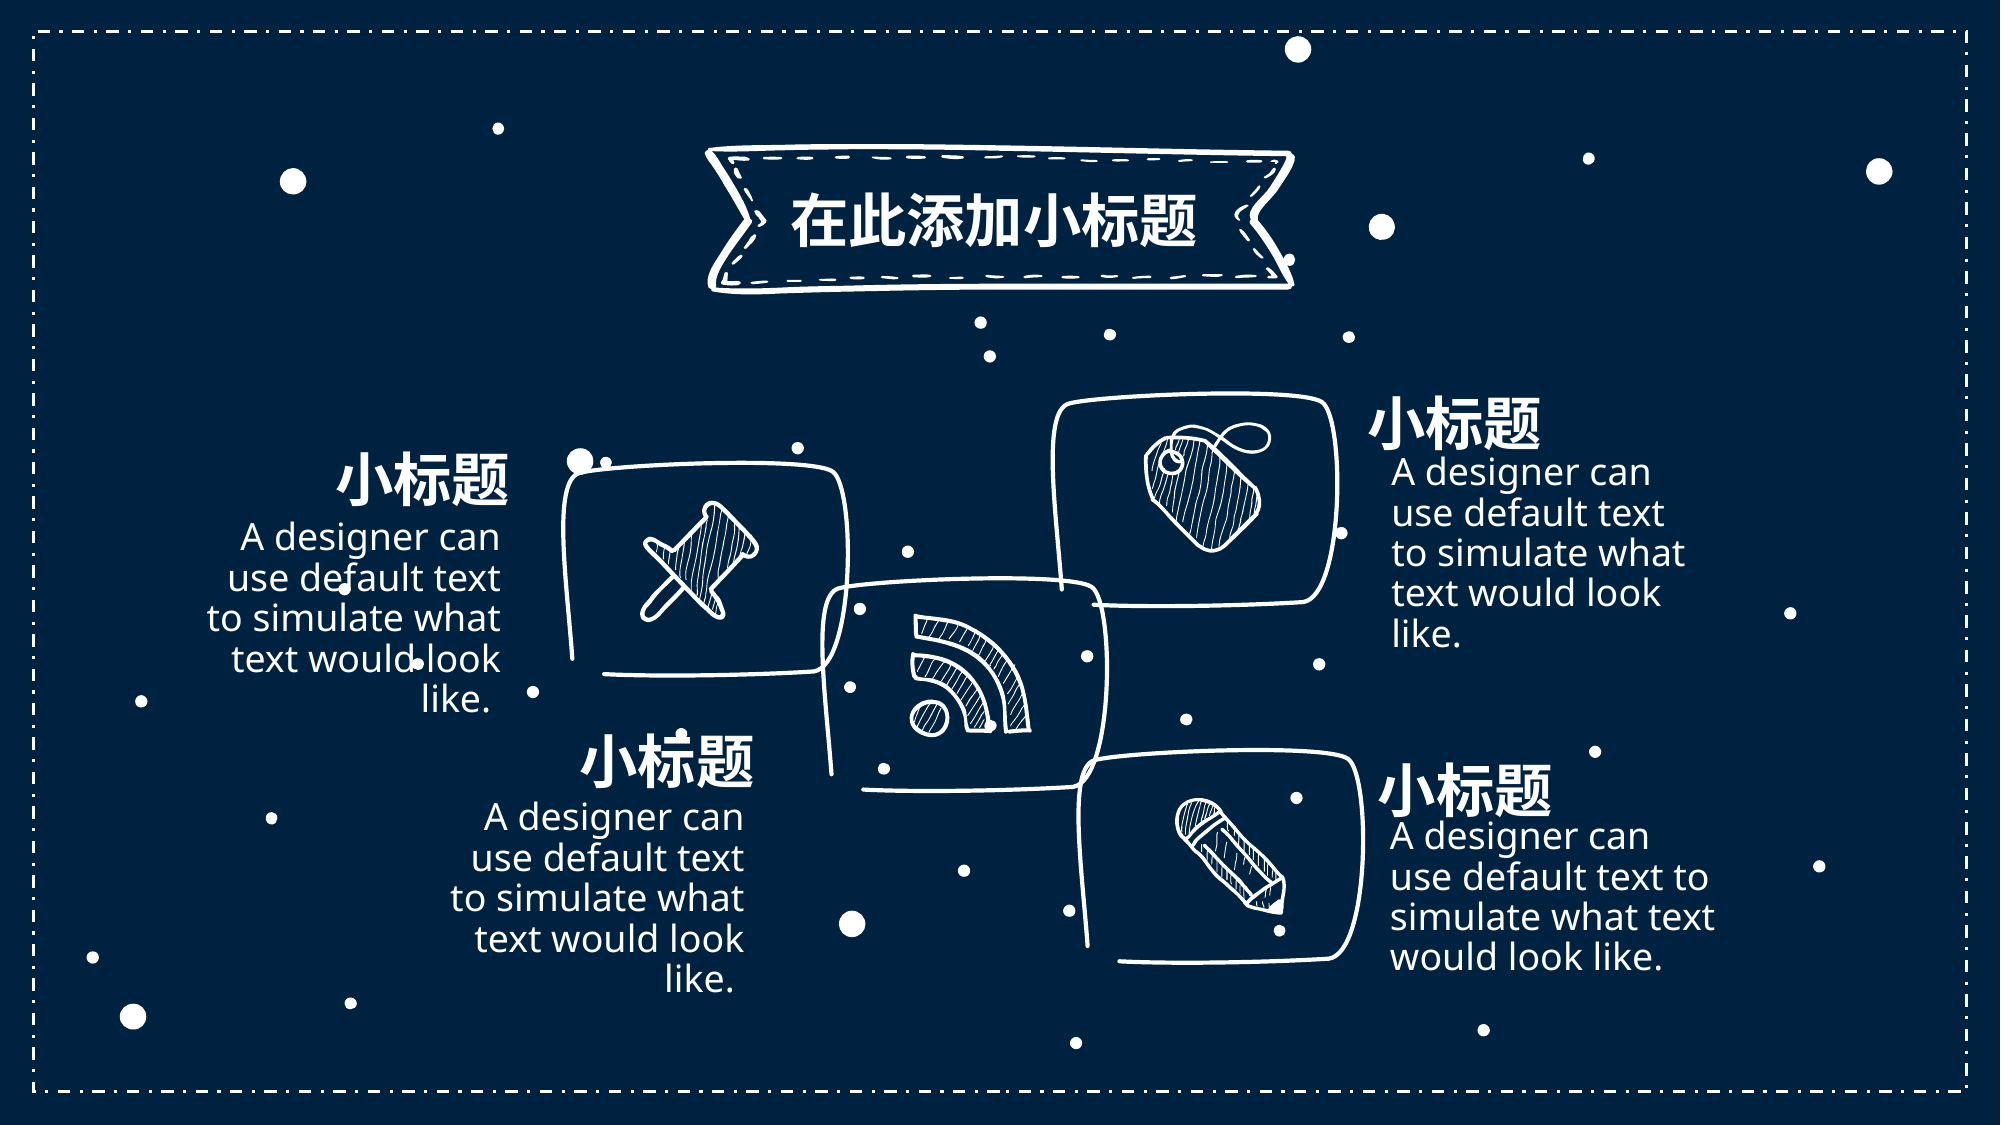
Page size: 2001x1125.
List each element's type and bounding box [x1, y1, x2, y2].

picture [86, 24, 1914, 1075]
text_box [640, 500, 760, 623]
text_box [909, 613, 1032, 738]
text_box [704, 143, 1296, 296]
text_box [32, 30, 1968, 1093]
text_box [1143, 422, 1272, 553]
text_box [1175, 797, 1286, 915]
